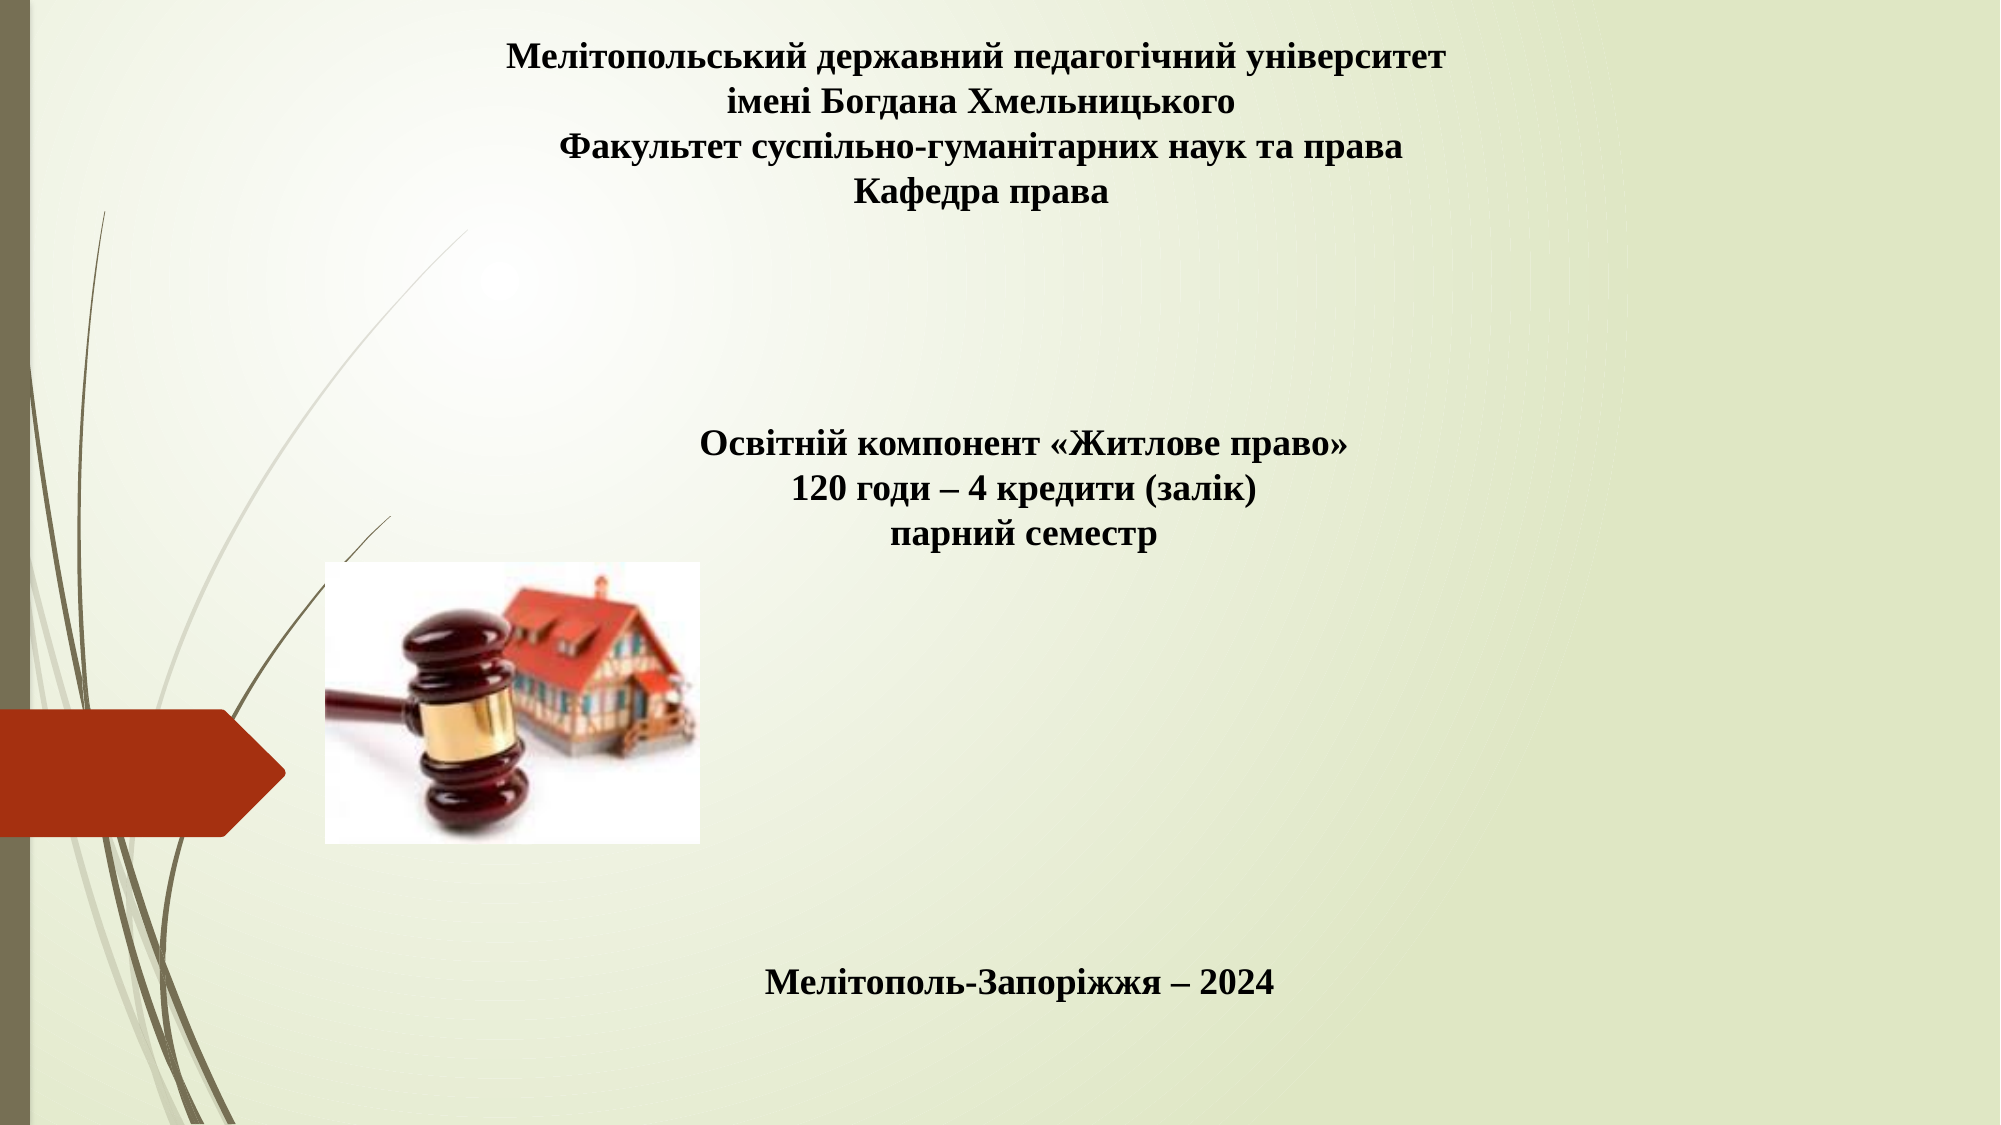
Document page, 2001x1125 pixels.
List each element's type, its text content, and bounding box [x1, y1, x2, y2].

picture [324, 562, 701, 844]
text_box Мелітопольський державний педагогічний університет імені Богдана Хмельницького Факультет суспільно-гуманітарних наук та права Кафедра права [114, 23, 1849, 218]
text_box Освітній компонент «Житлове право» 120 годи – 4 кредити (залік) парний семестр [342, 410, 1706, 561]
text_box Мелітополь-Запоріжжя – 2024 [750, 949, 1330, 1009]
